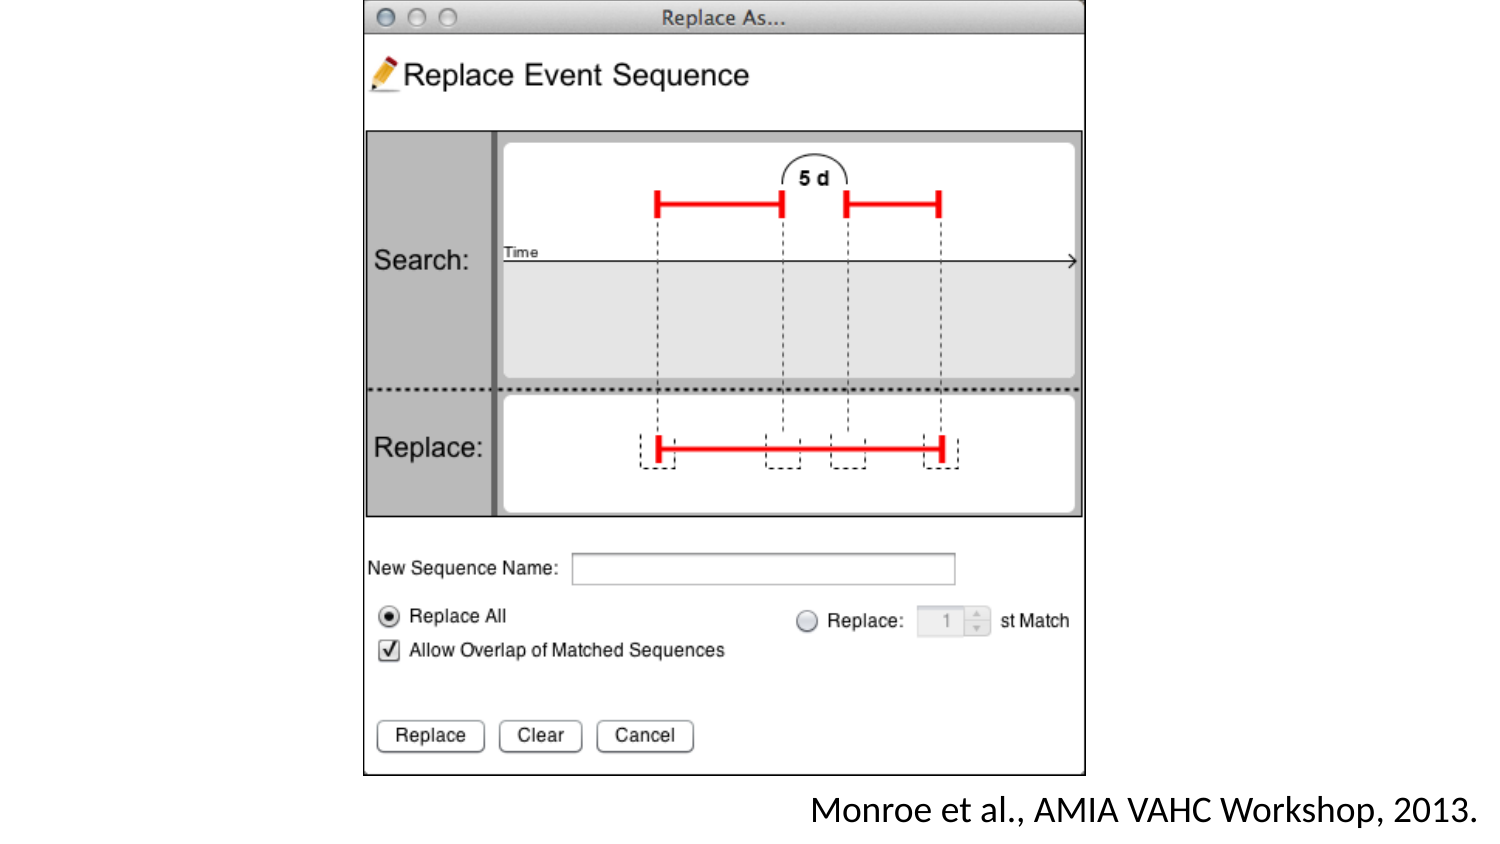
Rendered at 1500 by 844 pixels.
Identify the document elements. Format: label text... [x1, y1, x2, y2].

text_box Monroe et al., AMIA VAHC Workshop, 2013. [795, 777, 1495, 837]
picture [363, 0, 1086, 777]
